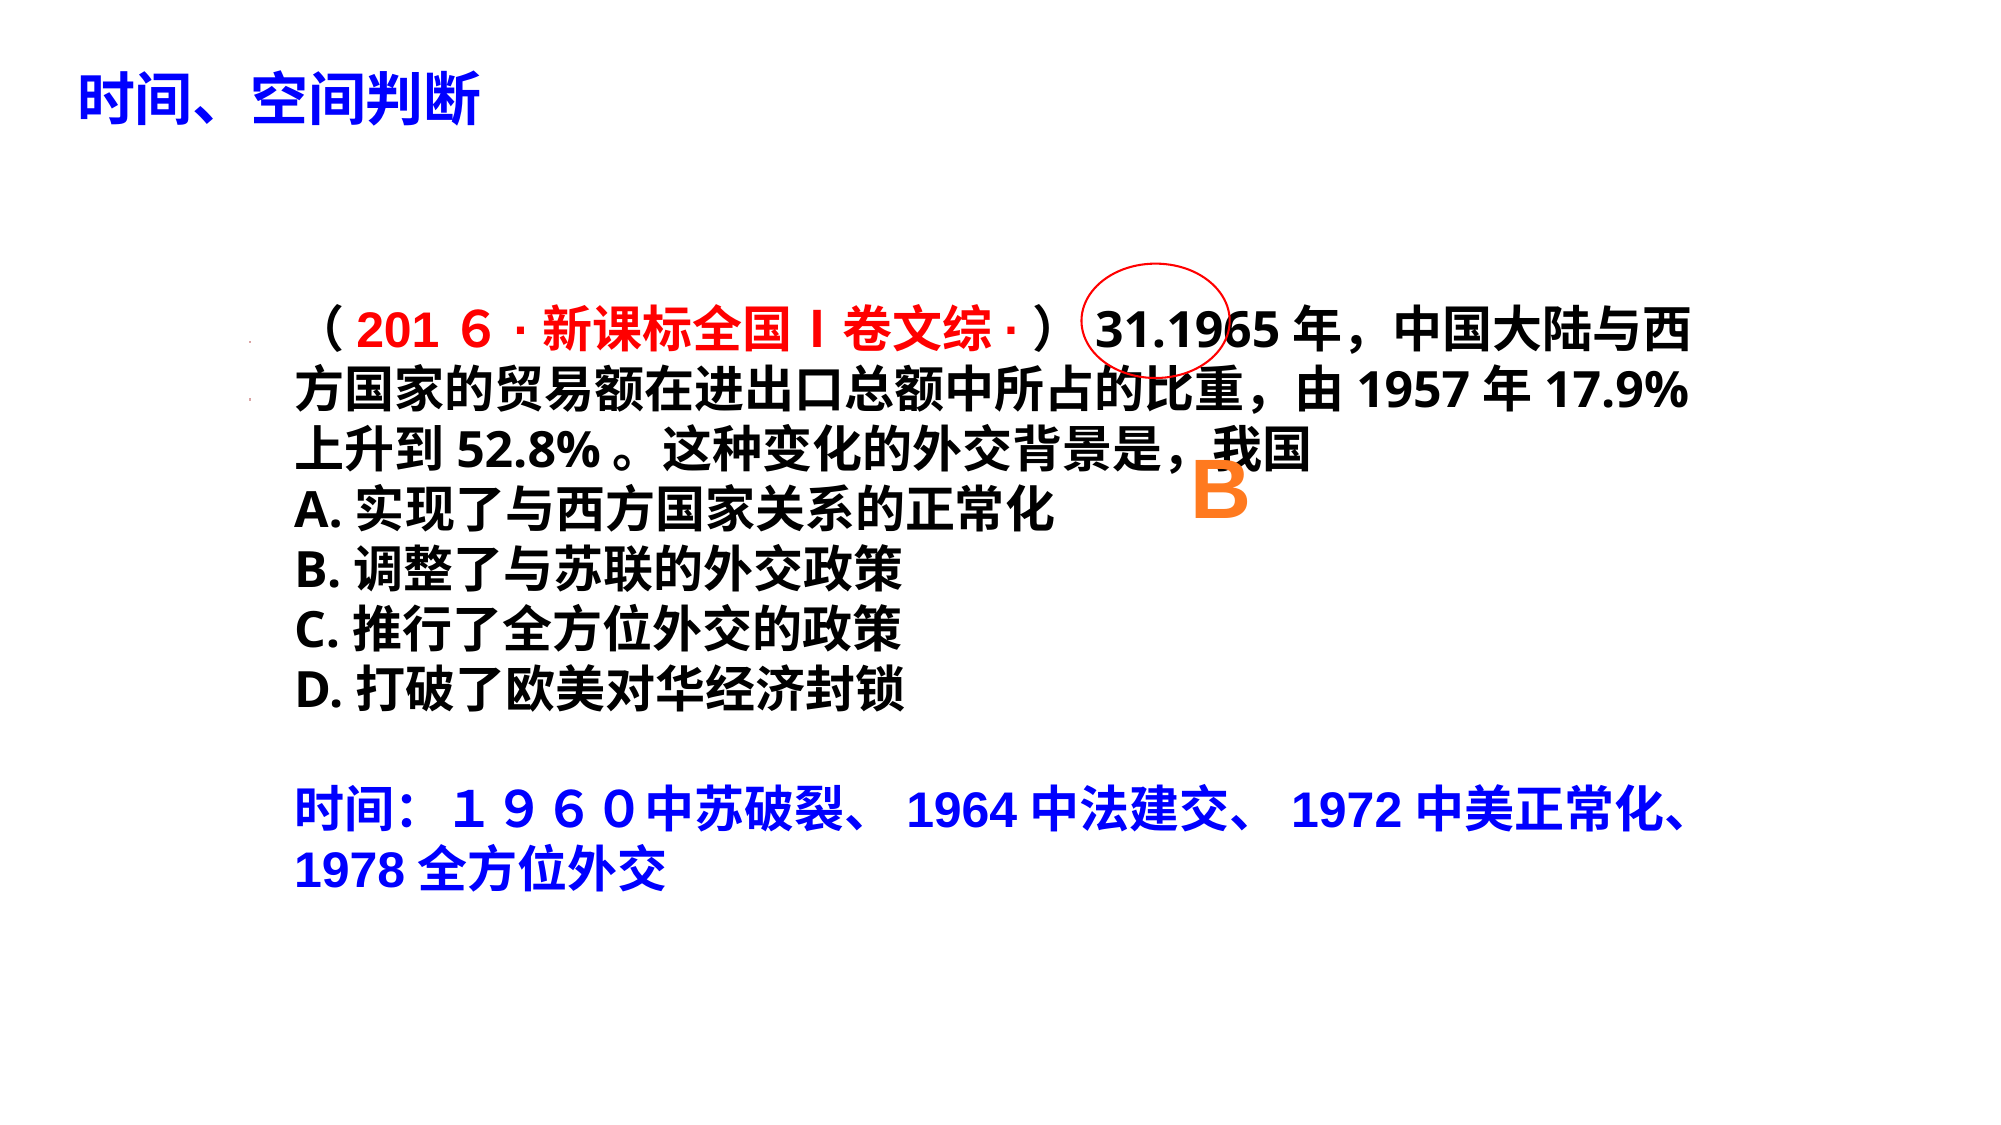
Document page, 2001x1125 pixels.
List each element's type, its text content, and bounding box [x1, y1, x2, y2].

text_box 时间、空间判断 [65, 56, 773, 208]
text_box B [1175, 426, 1267, 543]
text_box （201６·新课标全国Ⅰ卷文综·）31.1965年，中国大陆与西方国家的贸易额在进出口总额中所占的比重，由1957年17.9%上升到52.8%。这种变化的外交背景是，我国 A.实现了与西方国家关系的正常化 B.调整了与苏联的外交政策 C.推行了全方位外交的政策 D.打破了欧美对华经济封锁 时间：１９６０中苏破裂、1964中法建交、1972中美正常化、1978全方位外交 [279, 290, 1721, 905]
text_box [1080, 262, 1231, 380]
